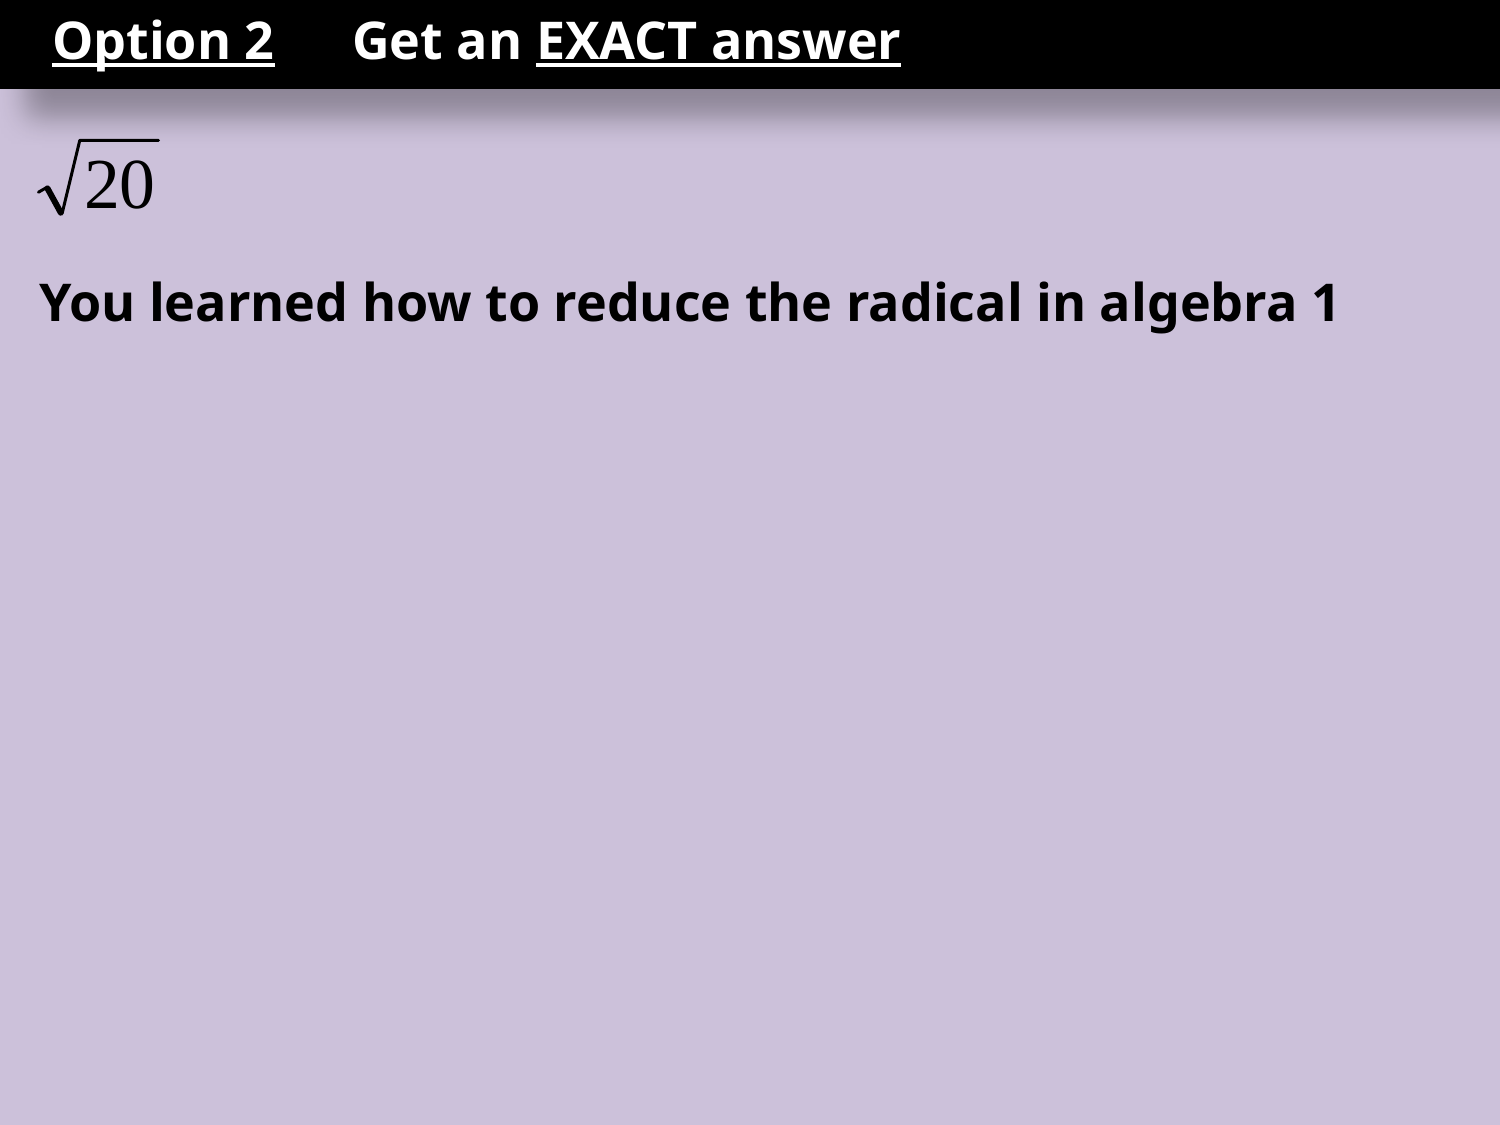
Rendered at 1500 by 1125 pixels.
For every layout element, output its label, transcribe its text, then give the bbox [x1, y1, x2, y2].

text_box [24, 124, 175, 233]
text_box [0, 0, 1500, 89]
text_box Option 2 Get an EXACT answer [37, 0, 1475, 78]
text_box You learned how to reduce the radical in algebra 1 [24, 262, 1463, 340]
